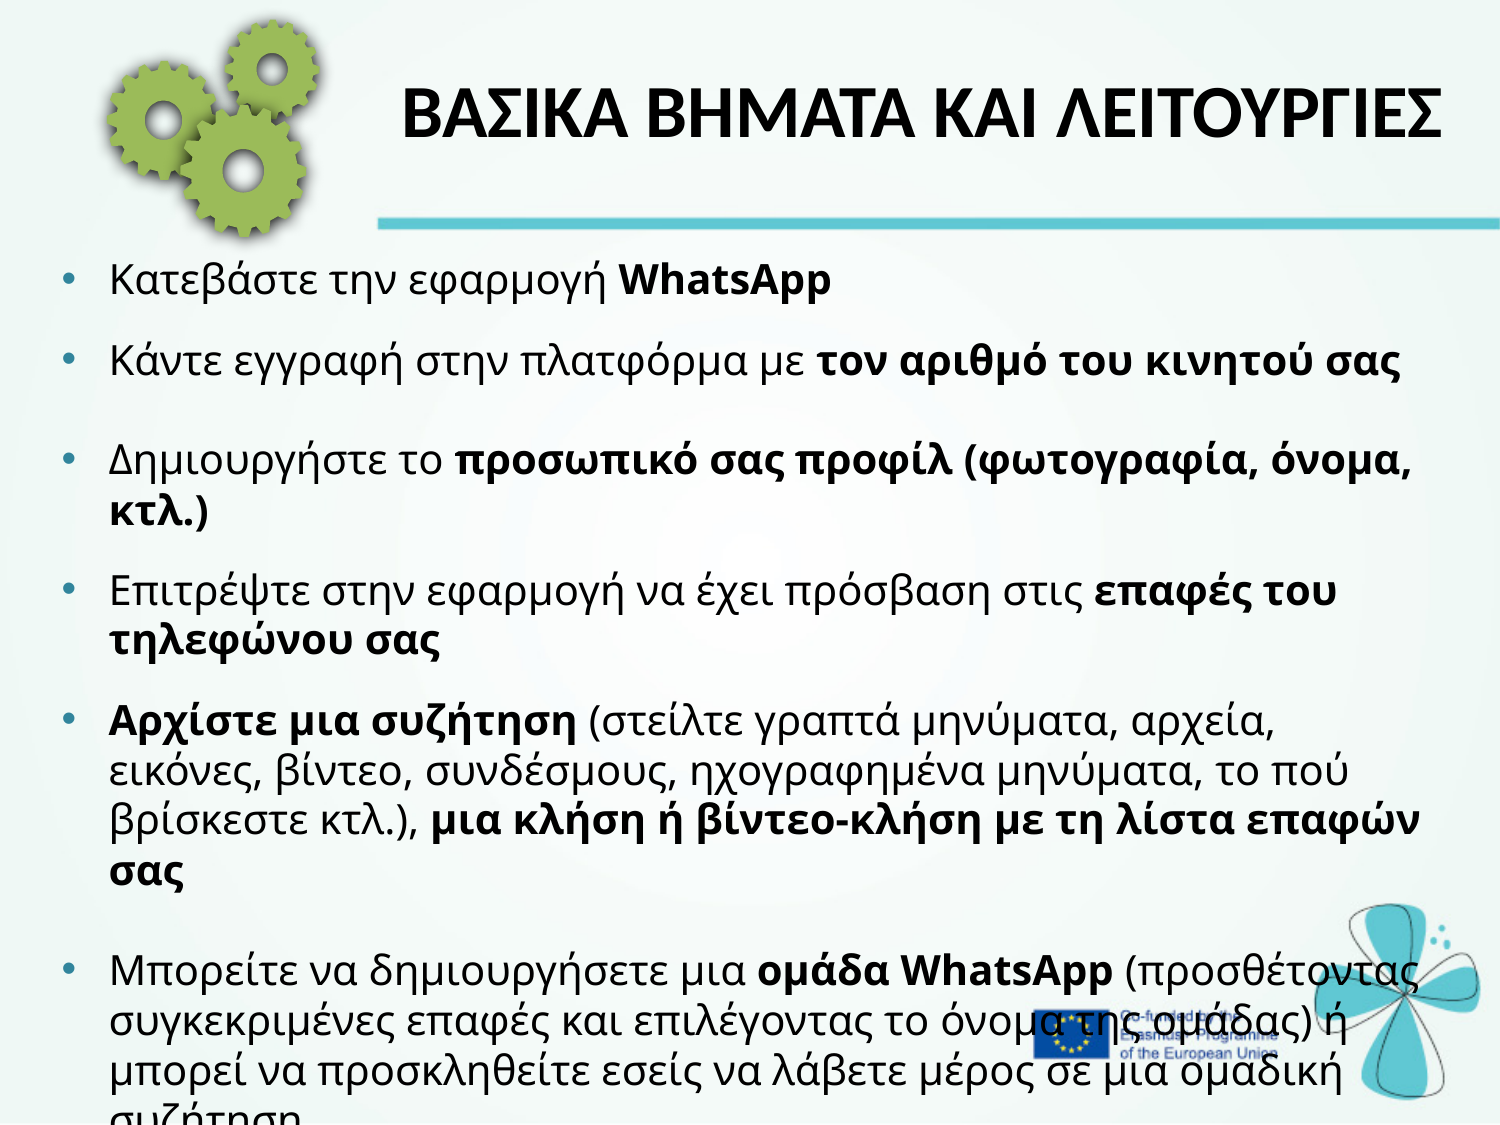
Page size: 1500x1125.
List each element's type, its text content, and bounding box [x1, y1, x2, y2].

text_box Κατεβάστε την εφαρμογή WhatsApp Κάντε εγγραφή στην πλατφόρμα με τον αριθμό του κινητού σας Δημιουργήστε το προσωπικό σας προφίλ (φωτογραφία, όνομα, κτλ.) Επιτρέψτε στην εφαρμογή να έχει πρόσβαση στις επαφές του τηλεφώνου σας Αρχίστε μια συζήτηση (στείλτε γραπτά μηνύματα, αρχεία, εικόνες, βίντεο, συνδέσμους, ηχογραφημένα μηνύματα, το πού βρίσκεστε κτλ.), μια κλήση ή βίντεο-κλήση με τη λίστα επαφών σας Μπορείτε να δημιουργήσετε μια ομάδα WhatsApp (προσθέτοντας συγκεκριμένες επαφές και επιλέγοντας το όνομα της ομάδας) ή μπορεί να προσκληθείτε εσείς να λάβετε μέρος σε μια ομαδική συζήτηση [46, 246, 1442, 1125]
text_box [106, 19, 320, 237]
text_box ΒΑΣΙΚΑ ΒΗΜΑΤΑ ΚΑΙ ΛΕΙΤΟΥΡΓΙΕΣ [325, 55, 1459, 160]
picture [0, 0, 1500, 1125]
